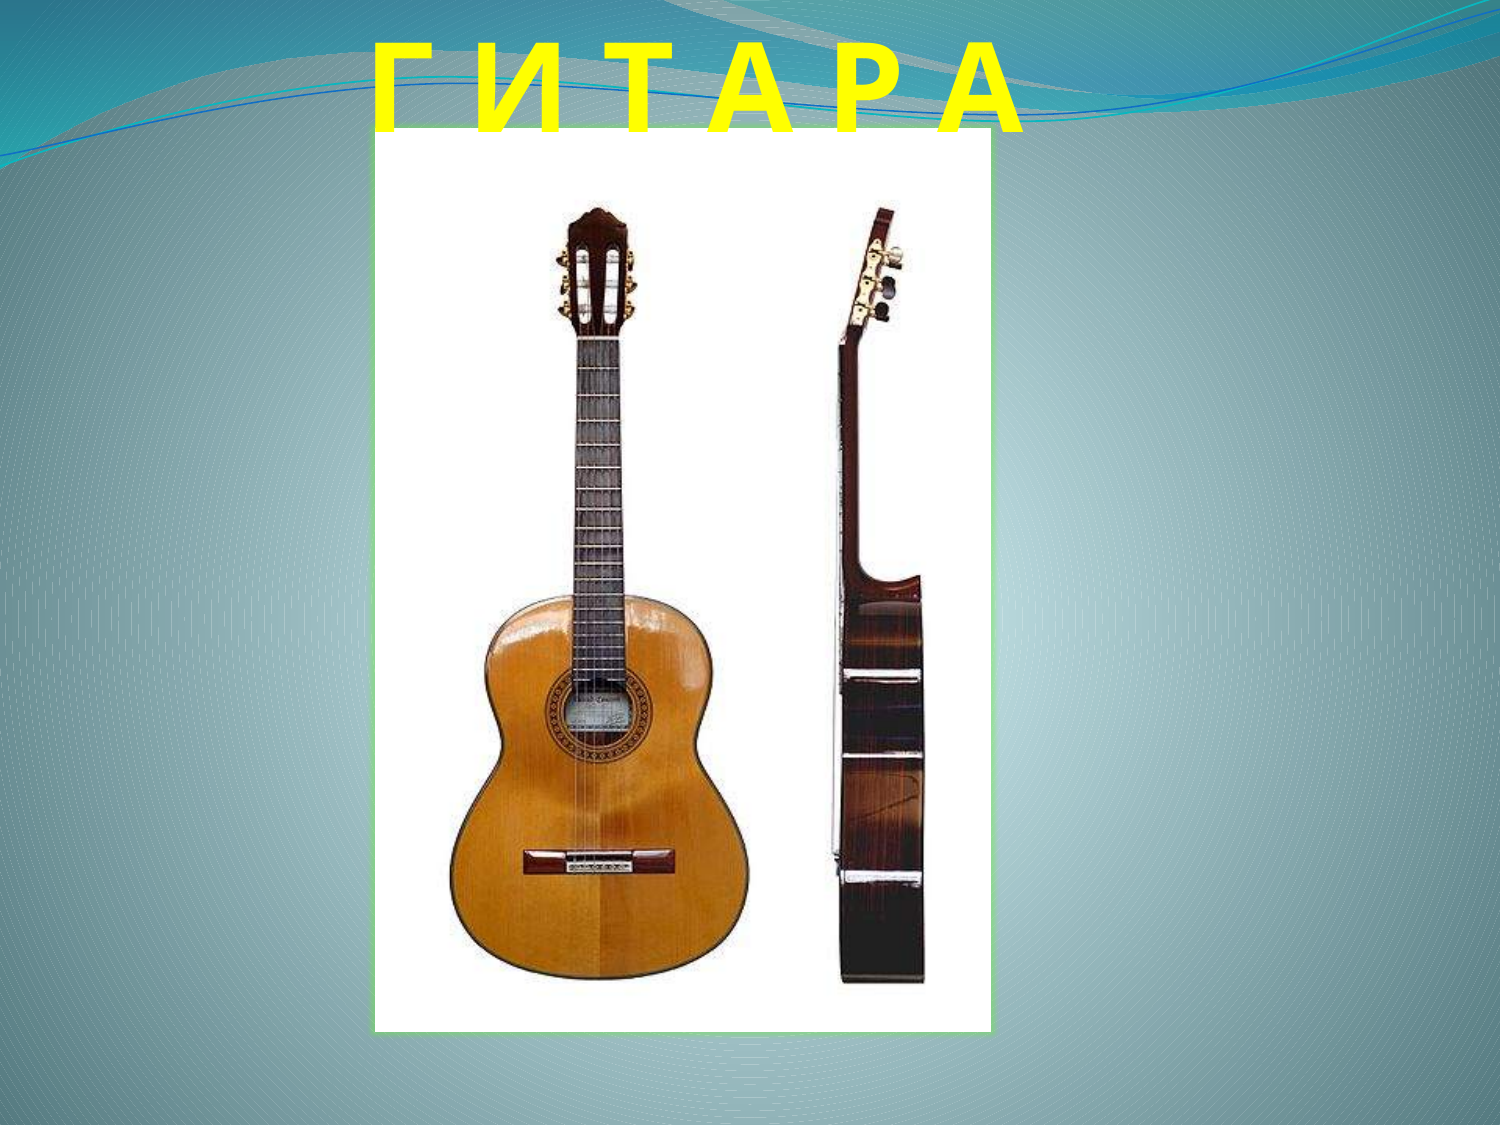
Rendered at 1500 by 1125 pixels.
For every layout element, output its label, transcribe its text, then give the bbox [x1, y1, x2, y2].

text_box Г И Т А Р А [199, 0, 1161, 165]
picture [374, 128, 991, 1032]
